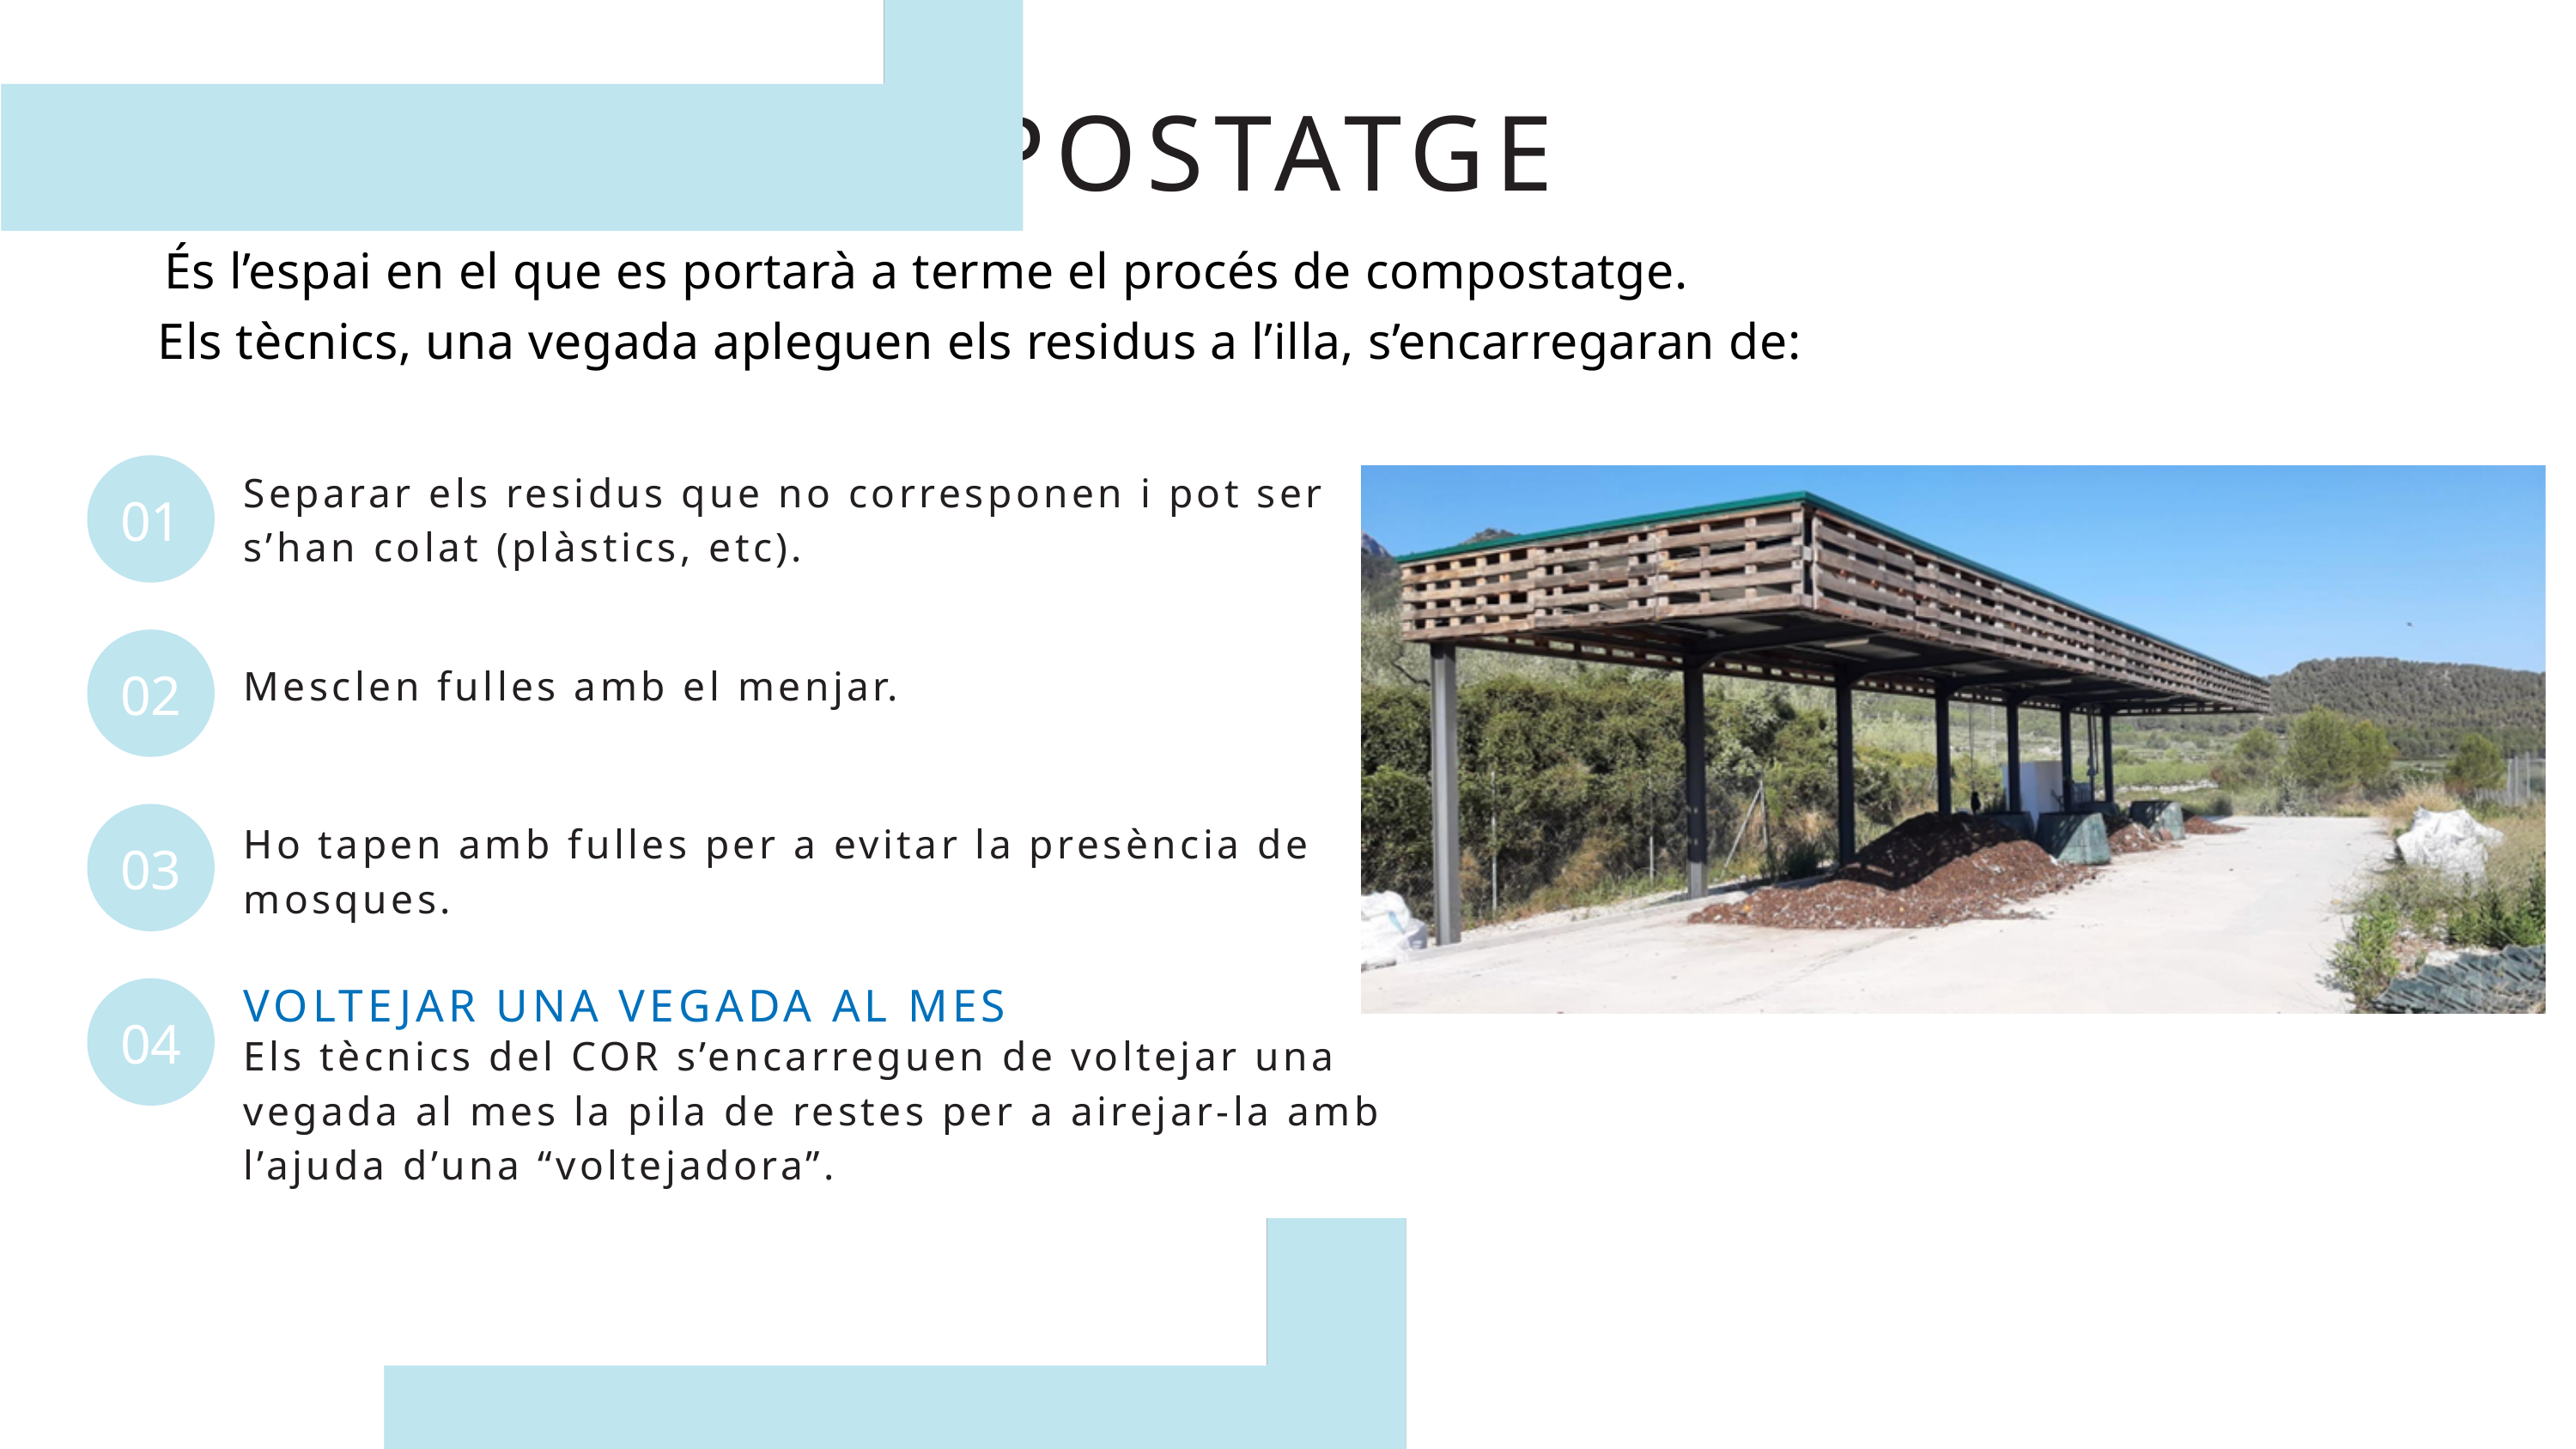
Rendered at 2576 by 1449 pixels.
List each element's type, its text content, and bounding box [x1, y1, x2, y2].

text_box És l’espai en el que es portarà a terme el procés de compostatge. [27, 231, 1828, 300]
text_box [87, 454, 216, 583]
text_box Ho tapen amb fulles per a evitar la presència de mosques. [243, 812, 1332, 922]
text_box Els tècnics, una vegada apleguen els residus a l’illa, s’encarregaran de: [0, 301, 2028, 370]
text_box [87, 629, 216, 757]
text_box [383, 1218, 1406, 1449]
text_box VOLTEJAR UNA VEGADA AL MES [243, 970, 1444, 1031]
text_box Separar els residus que no corresponen i pot ser s’han colat (plàstics, etc). [243, 460, 1444, 571]
text_box [0, 0, 1024, 231]
text_box Mesclen fulles amb el menjar. [243, 654, 1134, 709]
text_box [87, 978, 216, 1106]
text_box [1361, 465, 2546, 1014]
text_box ILLA DE COMPOSTATGE [1024, 68, 1649, 212]
text_box Els tècnics del COR s’encarreguen de voltejar una vegada al mes la pila de restes per a airejar-la amb l’ajuda d’una “voltejadora”. [243, 1031, 1444, 1189]
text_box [87, 803, 216, 932]
